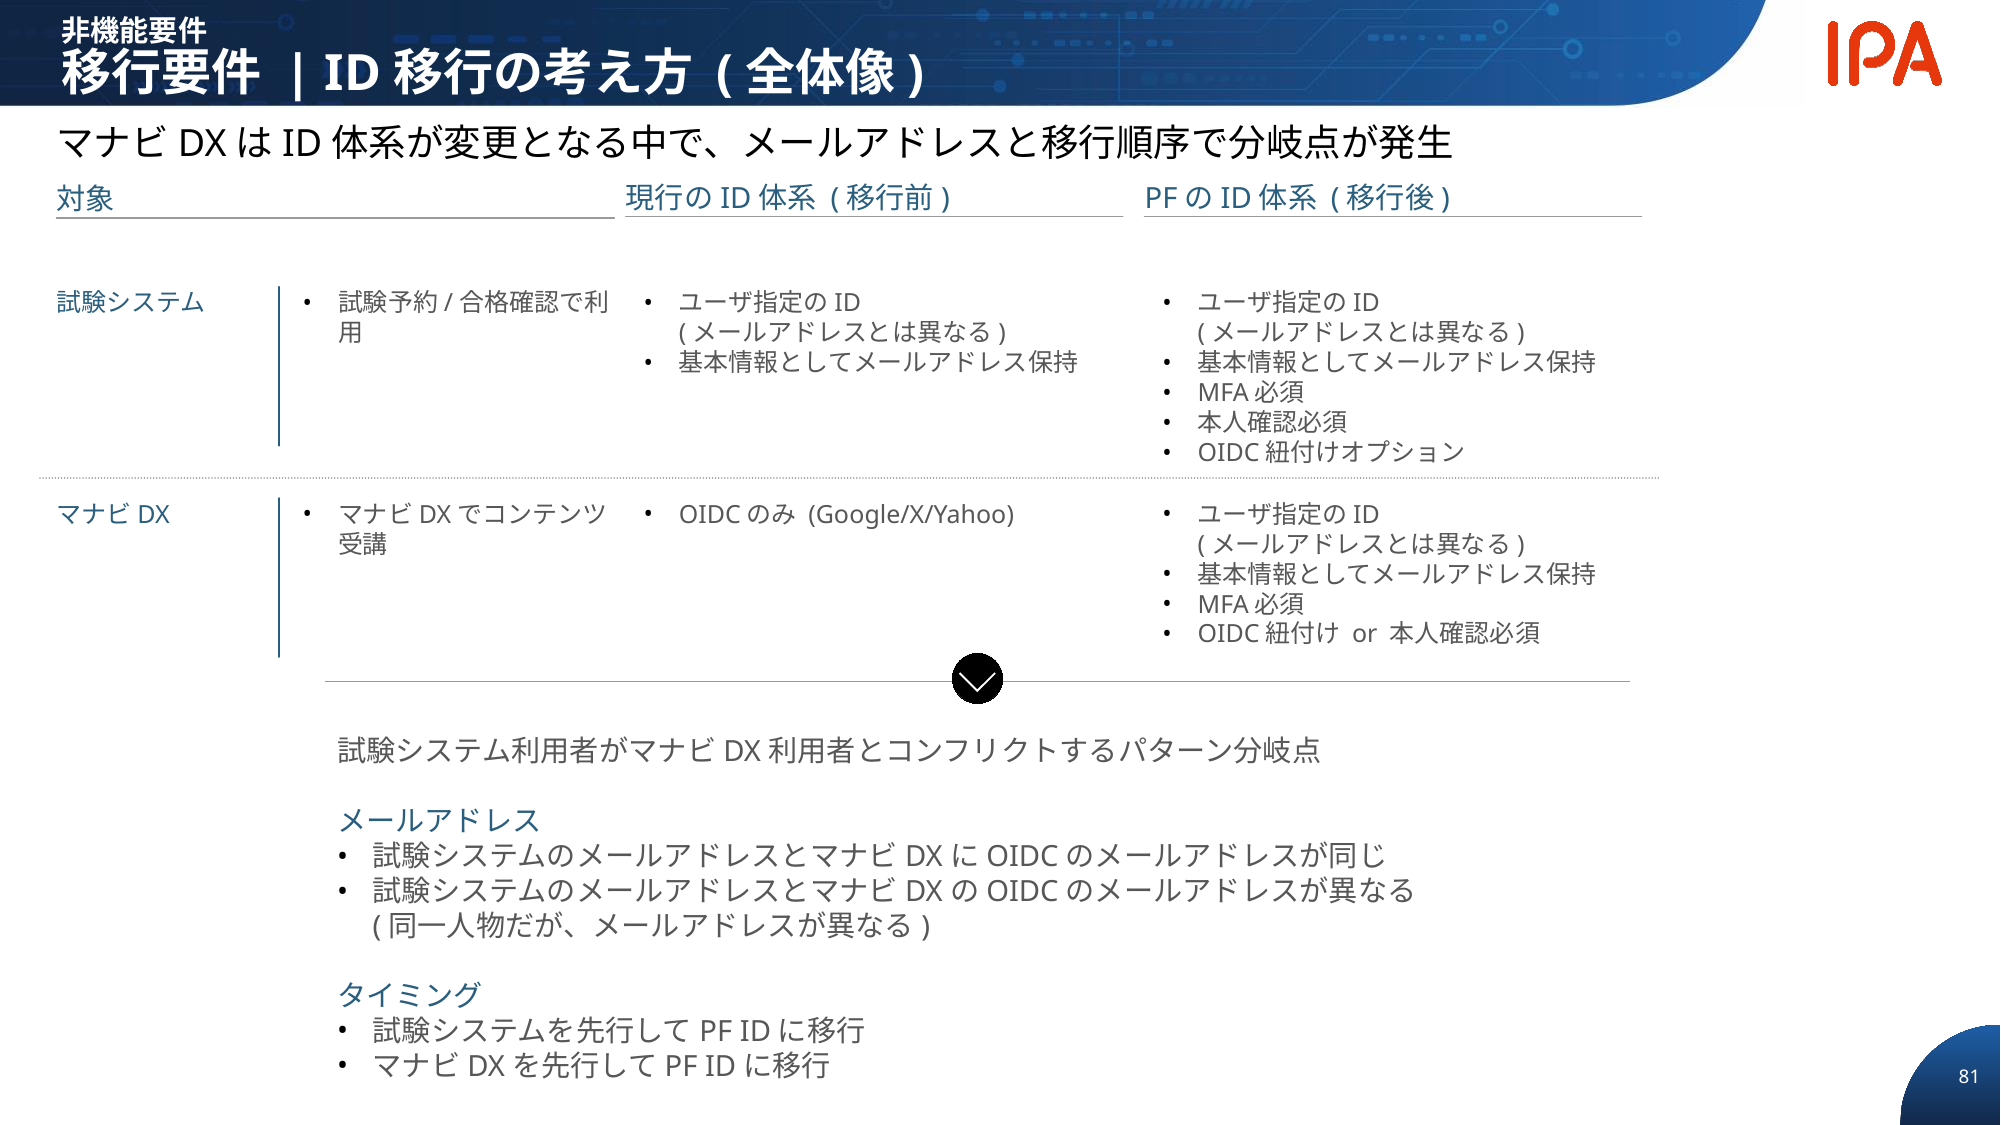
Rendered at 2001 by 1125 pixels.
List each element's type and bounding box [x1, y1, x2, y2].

text_box [284, 286, 615, 446]
text_box [56, 497, 280, 658]
text_box [284, 498, 615, 657]
text_box [56, 286, 280, 446]
picture [1828, 21, 1942, 86]
text_box [1144, 286, 1661, 446]
picture [0, 0, 1805, 108]
text_box [39, 16, 1940, 1125]
text_box [1144, 498, 1661, 657]
